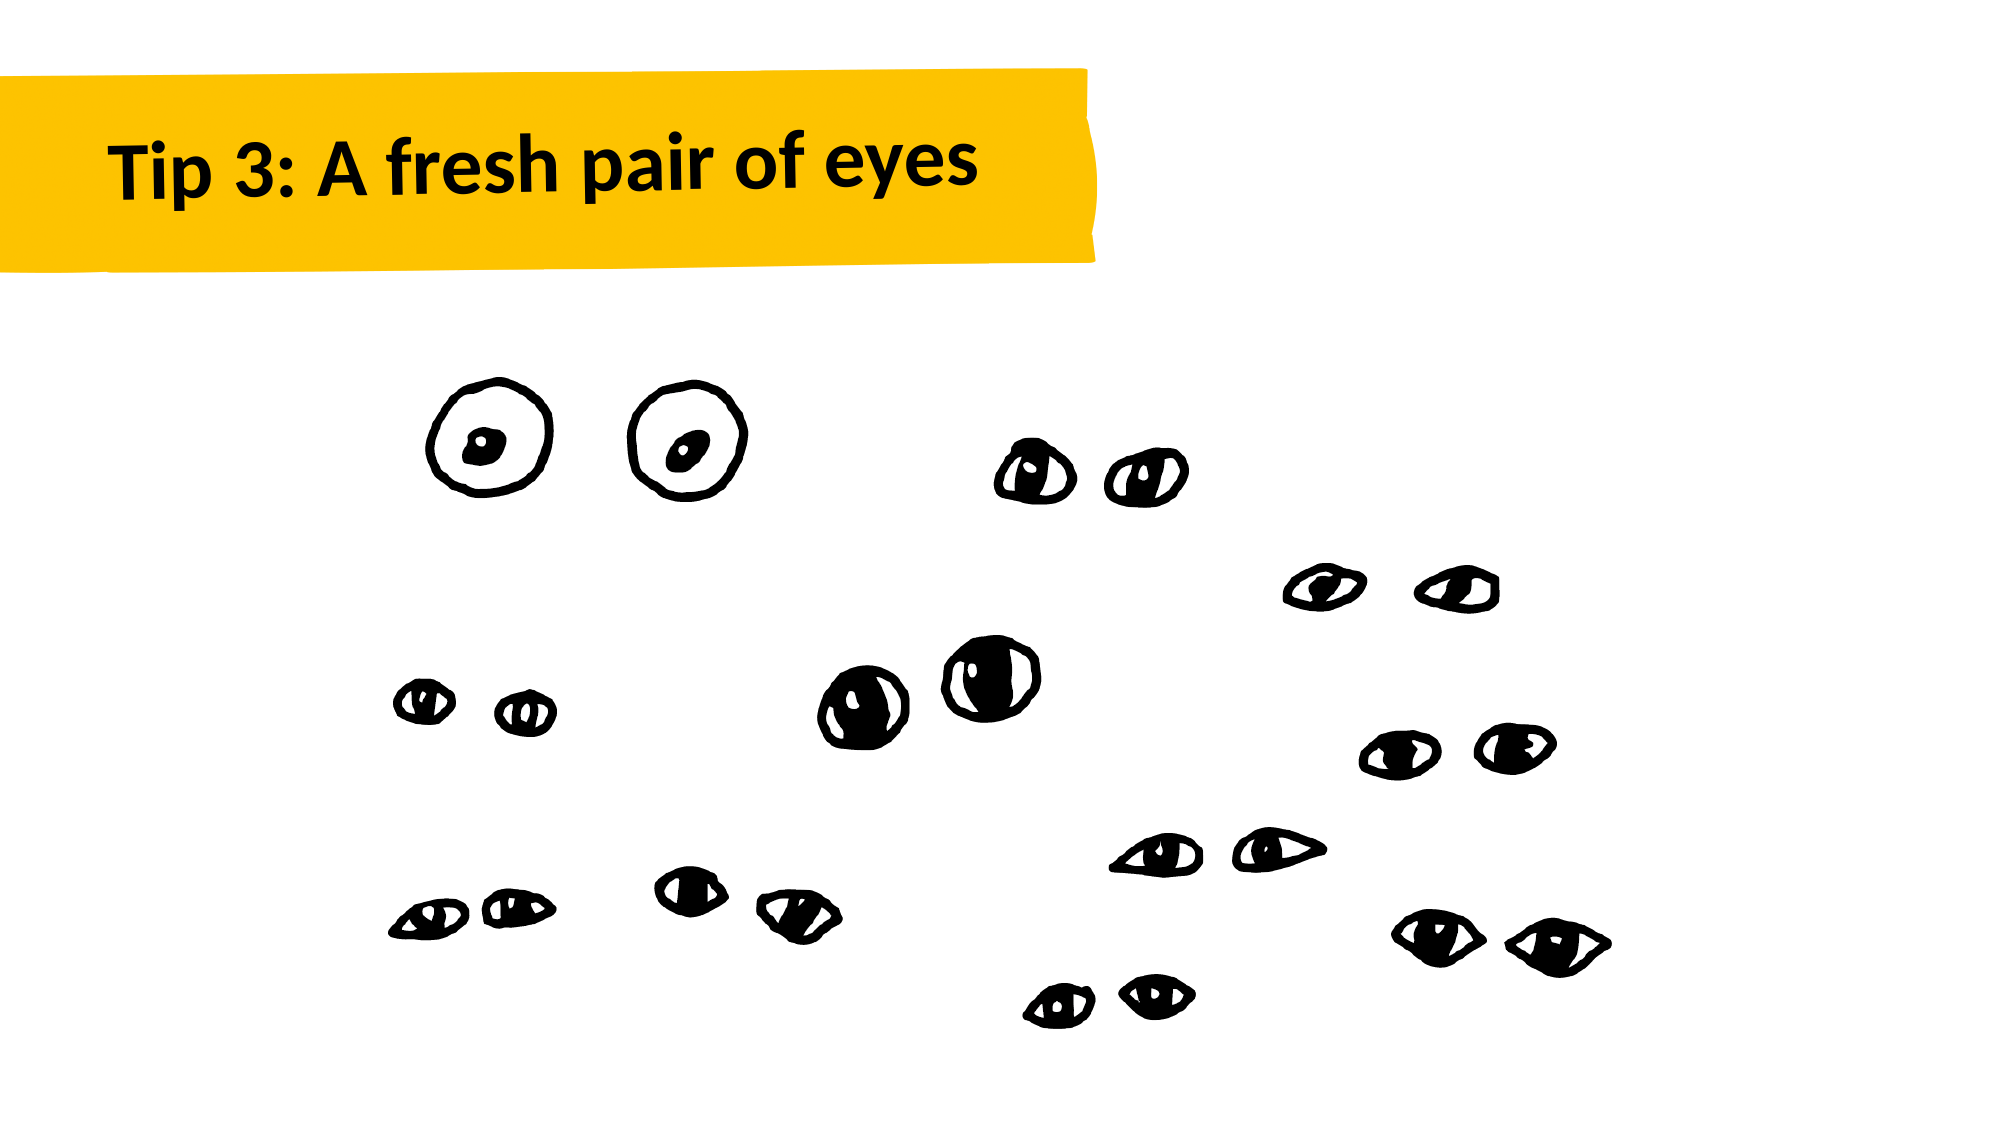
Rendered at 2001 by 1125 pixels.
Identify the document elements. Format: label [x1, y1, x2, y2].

picture [0, 60, 1105, 277]
picture [388, 377, 1612, 1029]
